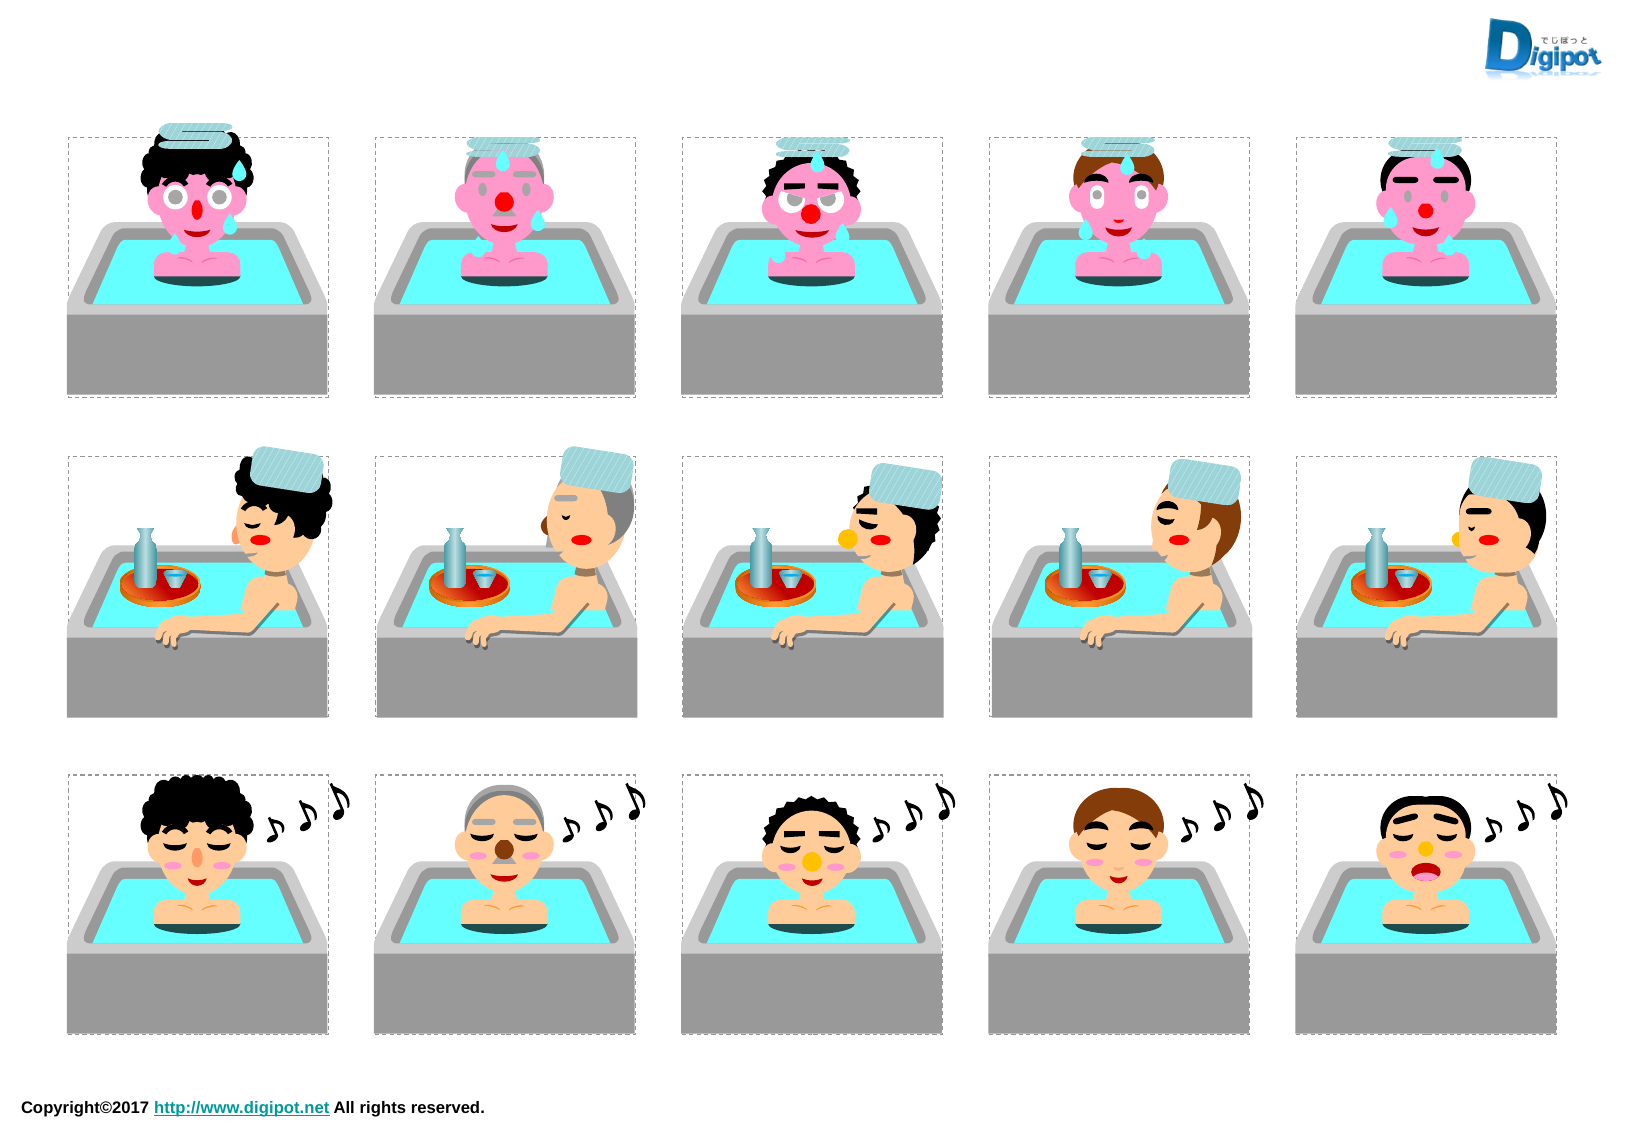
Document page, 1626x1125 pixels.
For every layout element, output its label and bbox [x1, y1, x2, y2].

text_box [680, 795, 958, 1034]
text_box [376, 449, 638, 718]
text_box [682, 466, 944, 718]
picture [1485, 18, 1602, 82]
text_box [680, 137, 943, 395]
text_box [1296, 460, 1558, 718]
text_box [988, 787, 1266, 1034]
text_box [991, 462, 1253, 718]
text_box [1295, 795, 1570, 1034]
text_box [373, 136, 635, 395]
text_box [373, 784, 648, 1034]
text_box [988, 136, 1250, 395]
text_box [66, 774, 352, 1034]
text_box [66, 449, 333, 718]
text_box [66, 122, 328, 395]
text_box [1295, 136, 1557, 395]
